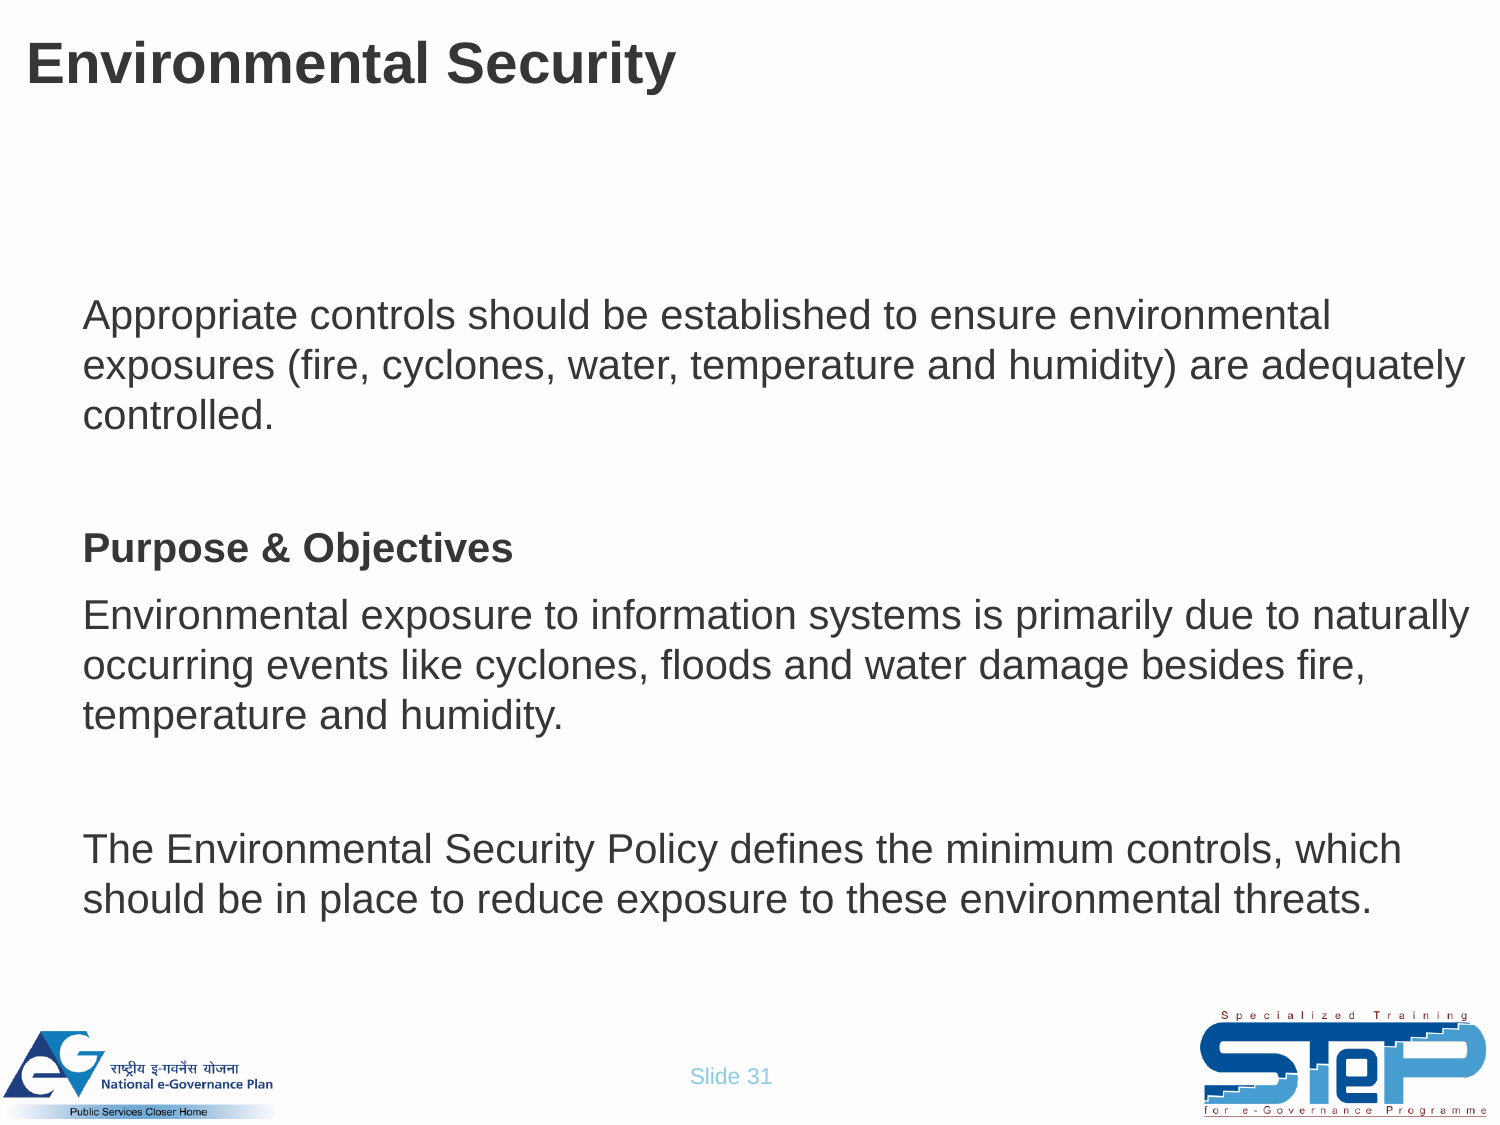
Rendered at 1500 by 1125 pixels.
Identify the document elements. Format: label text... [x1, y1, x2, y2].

picture [1200, 1011, 1486, 1117]
picture [2, 1031, 275, 1119]
list Appropriate controls should be established to ensure environmental exposures (fire, cyclones, water, temperature and humidity) are adequately controlled. Purpose & Objectives Environmental exposure to information systems is primarily due to naturally occurring events like cyclones, floods and water damage besides fire, temperature and humidity. The Environmental Security Policy defines the minimum controls, which should be in place to reduce exposure to these environmental threats. [26, 287, 1474, 999]
title Environmental Security [26, 24, 1472, 150]
